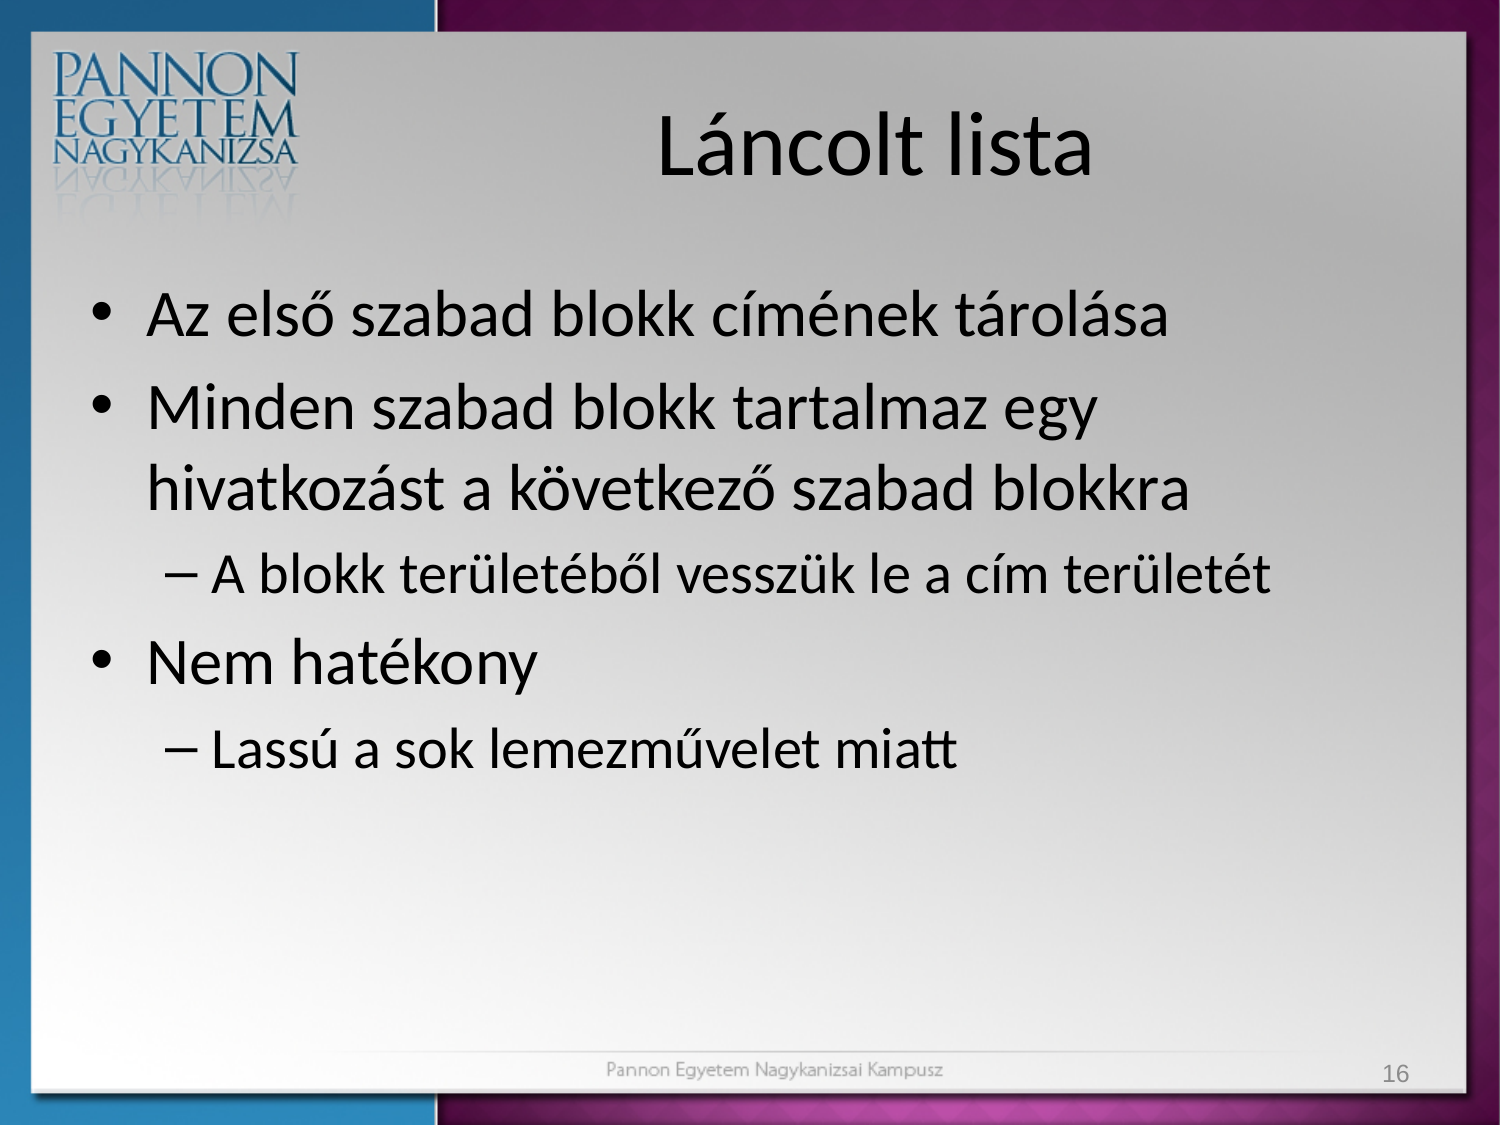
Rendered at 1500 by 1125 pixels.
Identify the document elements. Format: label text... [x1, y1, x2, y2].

picture [0, 0, 1500, 1125]
slide_number 16 [1074, 1042, 1425, 1103]
title Láncolt lista [328, 45, 1425, 233]
list Az első szabad blokk címének tárolása Minden szabad blokk tartalmaz egy hivatkozást a következő szabad blokkra A blokk területéből vesszük le a cím területét Nem hatékony Lassú a sok lemezművelet miatt [75, 262, 1425, 1038]
